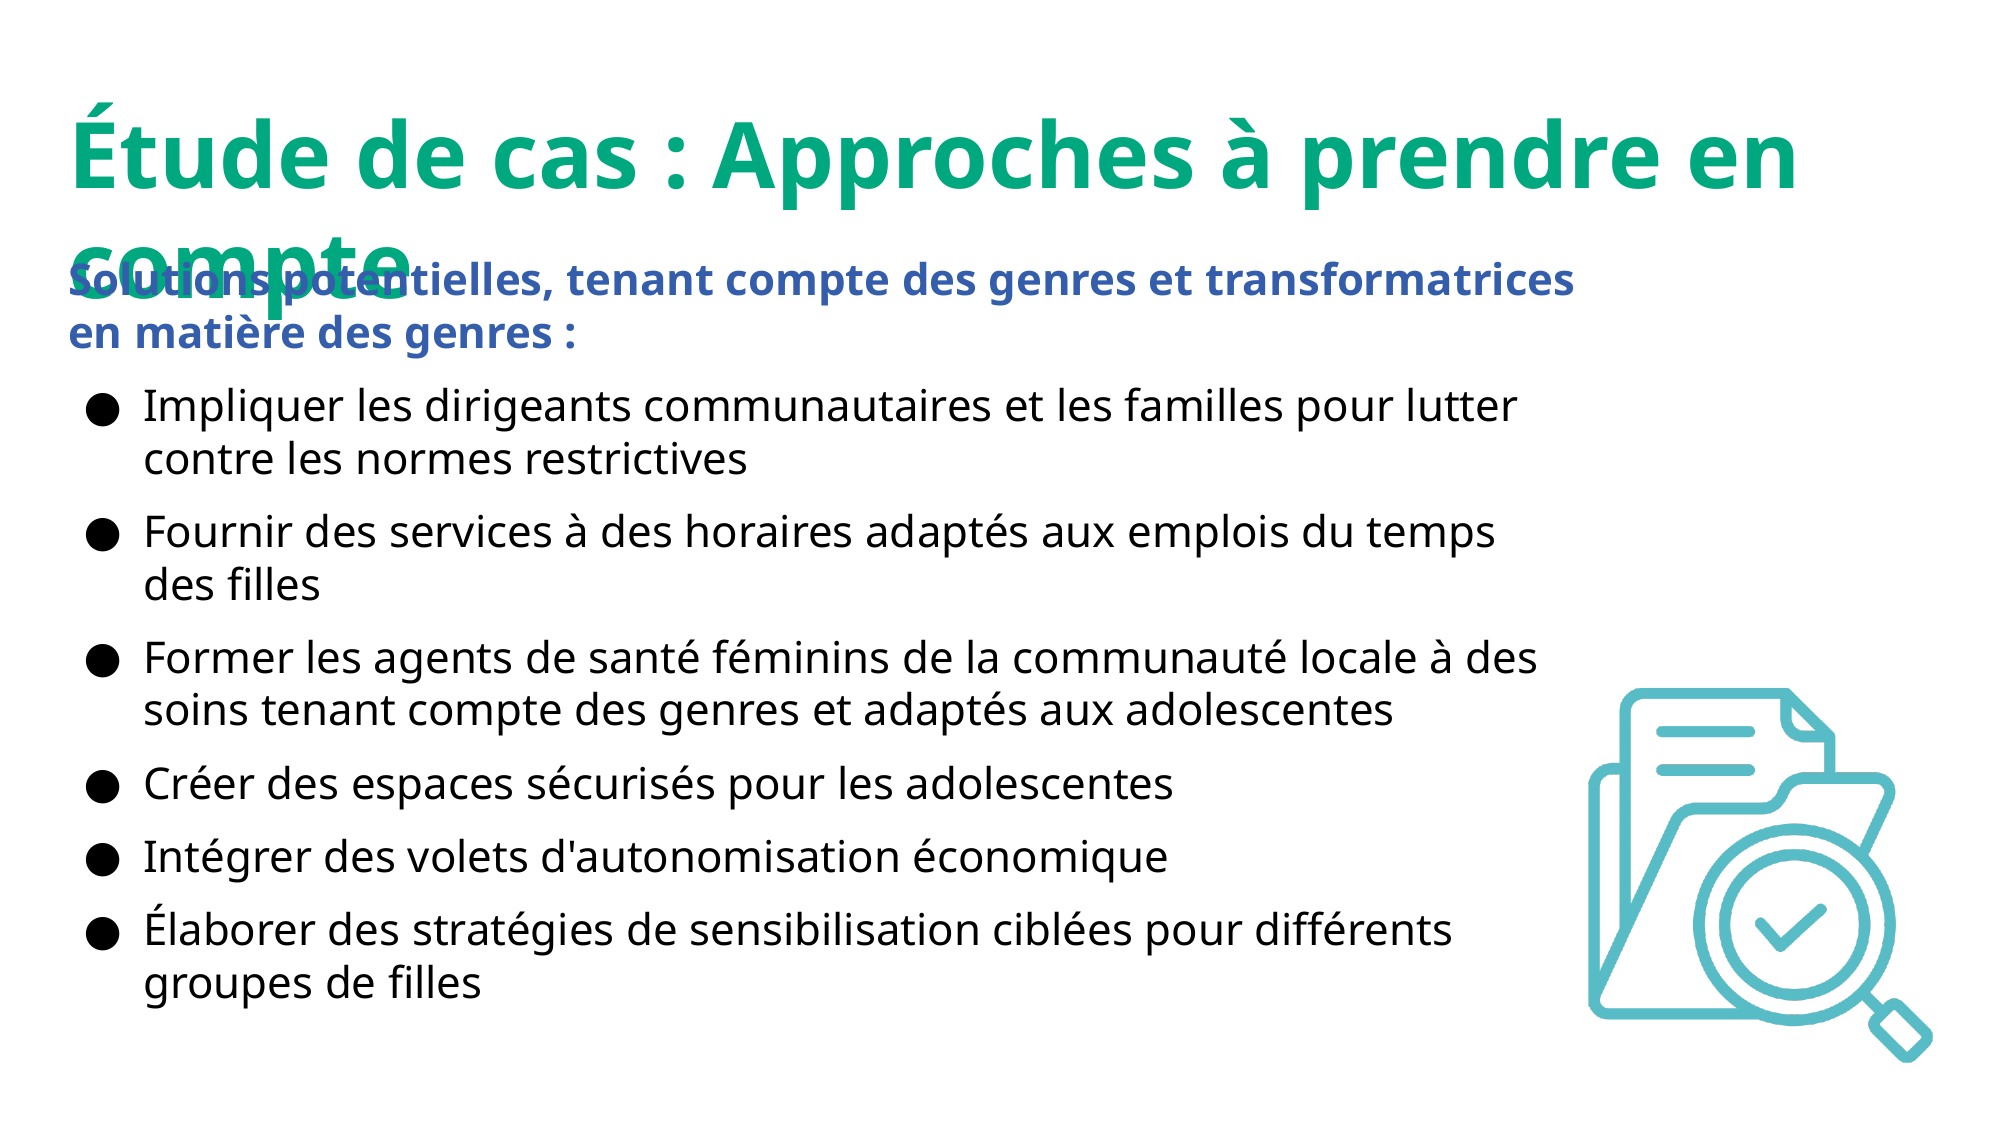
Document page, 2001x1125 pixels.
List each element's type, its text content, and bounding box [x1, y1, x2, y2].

title Étude de cas : Approches à prendre en compte [68, 97, 1932, 223]
list Solutions potentielles, tenant compte des genres et transformatrices en matière des genres : Impliquer les dirigeants communautaires et les familles pour lutter contre les normes restrictives Fournir des services à des horaires adaptés aux emplois du temps des filles Former les agents de santé féminins de la communauté locale à des soins tenant compte des genres et adaptés aux adolescentes Créer des espaces sécurisés pour les adolescentes Intégrer des volets d'autonomisation économique Élaborer des stratégies de sensibilisation ciblées pour différents groupes de filles [68, 252, 1582, 1000]
picture [1568, 670, 1947, 1075]
